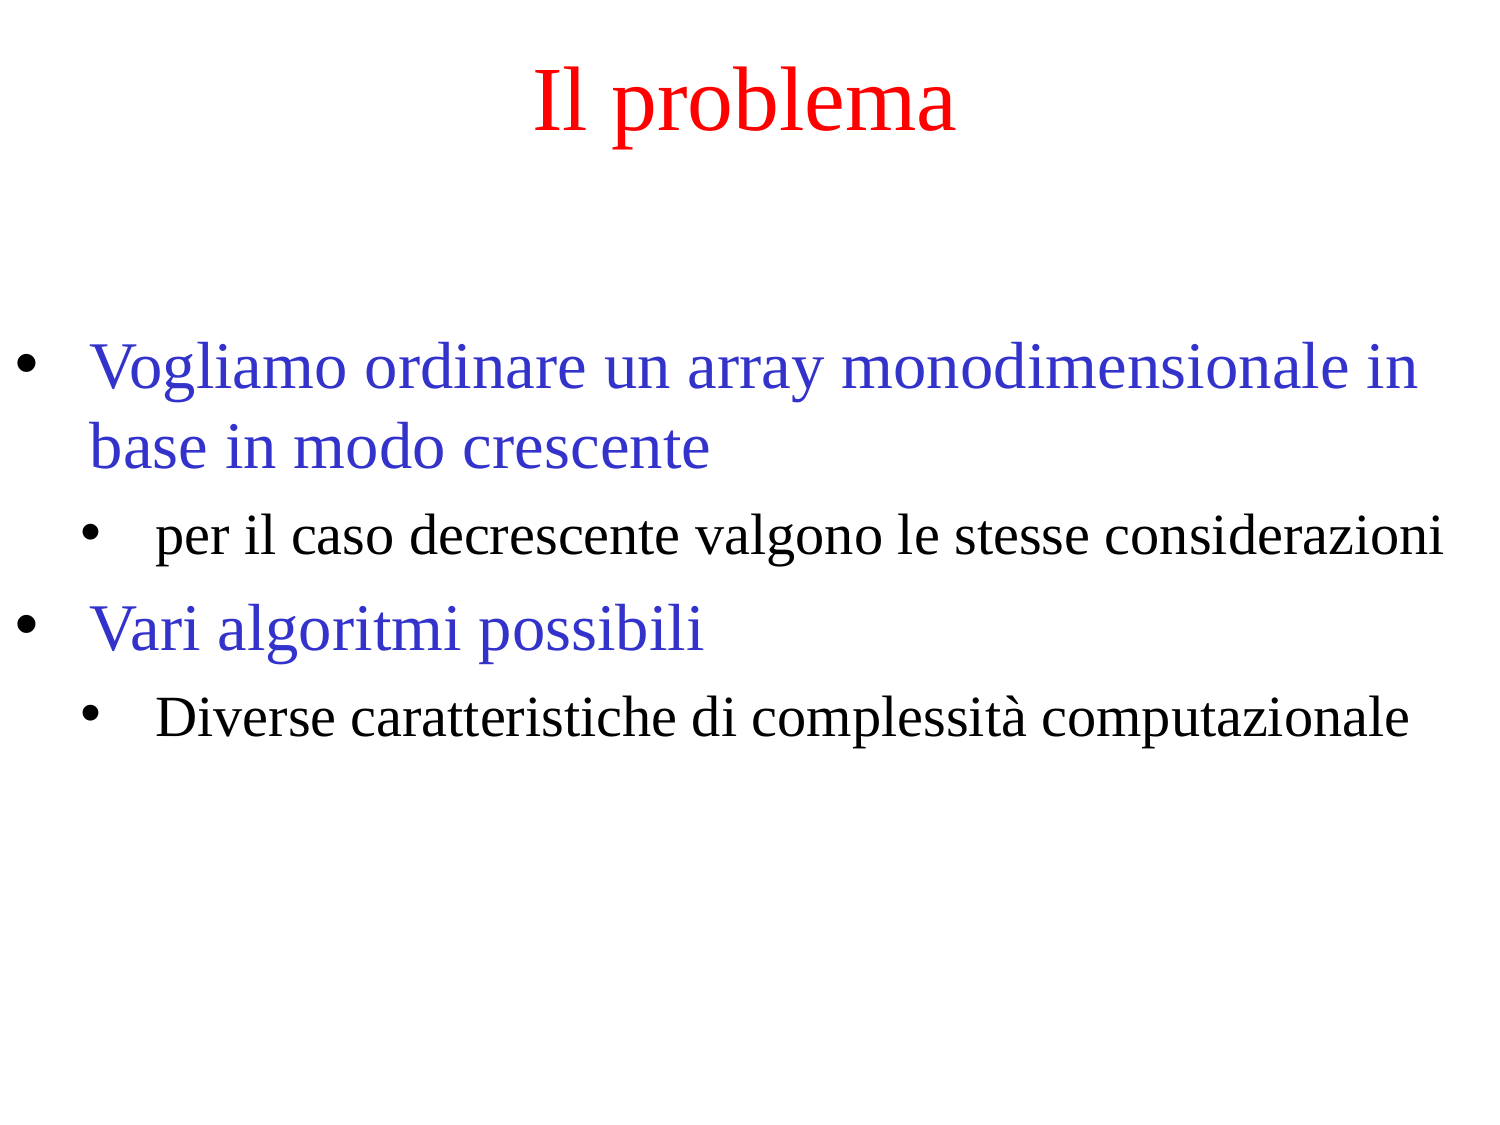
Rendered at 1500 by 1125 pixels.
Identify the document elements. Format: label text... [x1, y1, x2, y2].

title Il problema [107, 0, 1383, 188]
list Vogliamo ordinare un array monodimensionale in base in modo crescente per il caso decrescente valgono le stesse considerazioni Vari algoritmi possibili Diverse caratteristiche di complessità computazionale [0, 314, 1500, 1000]
